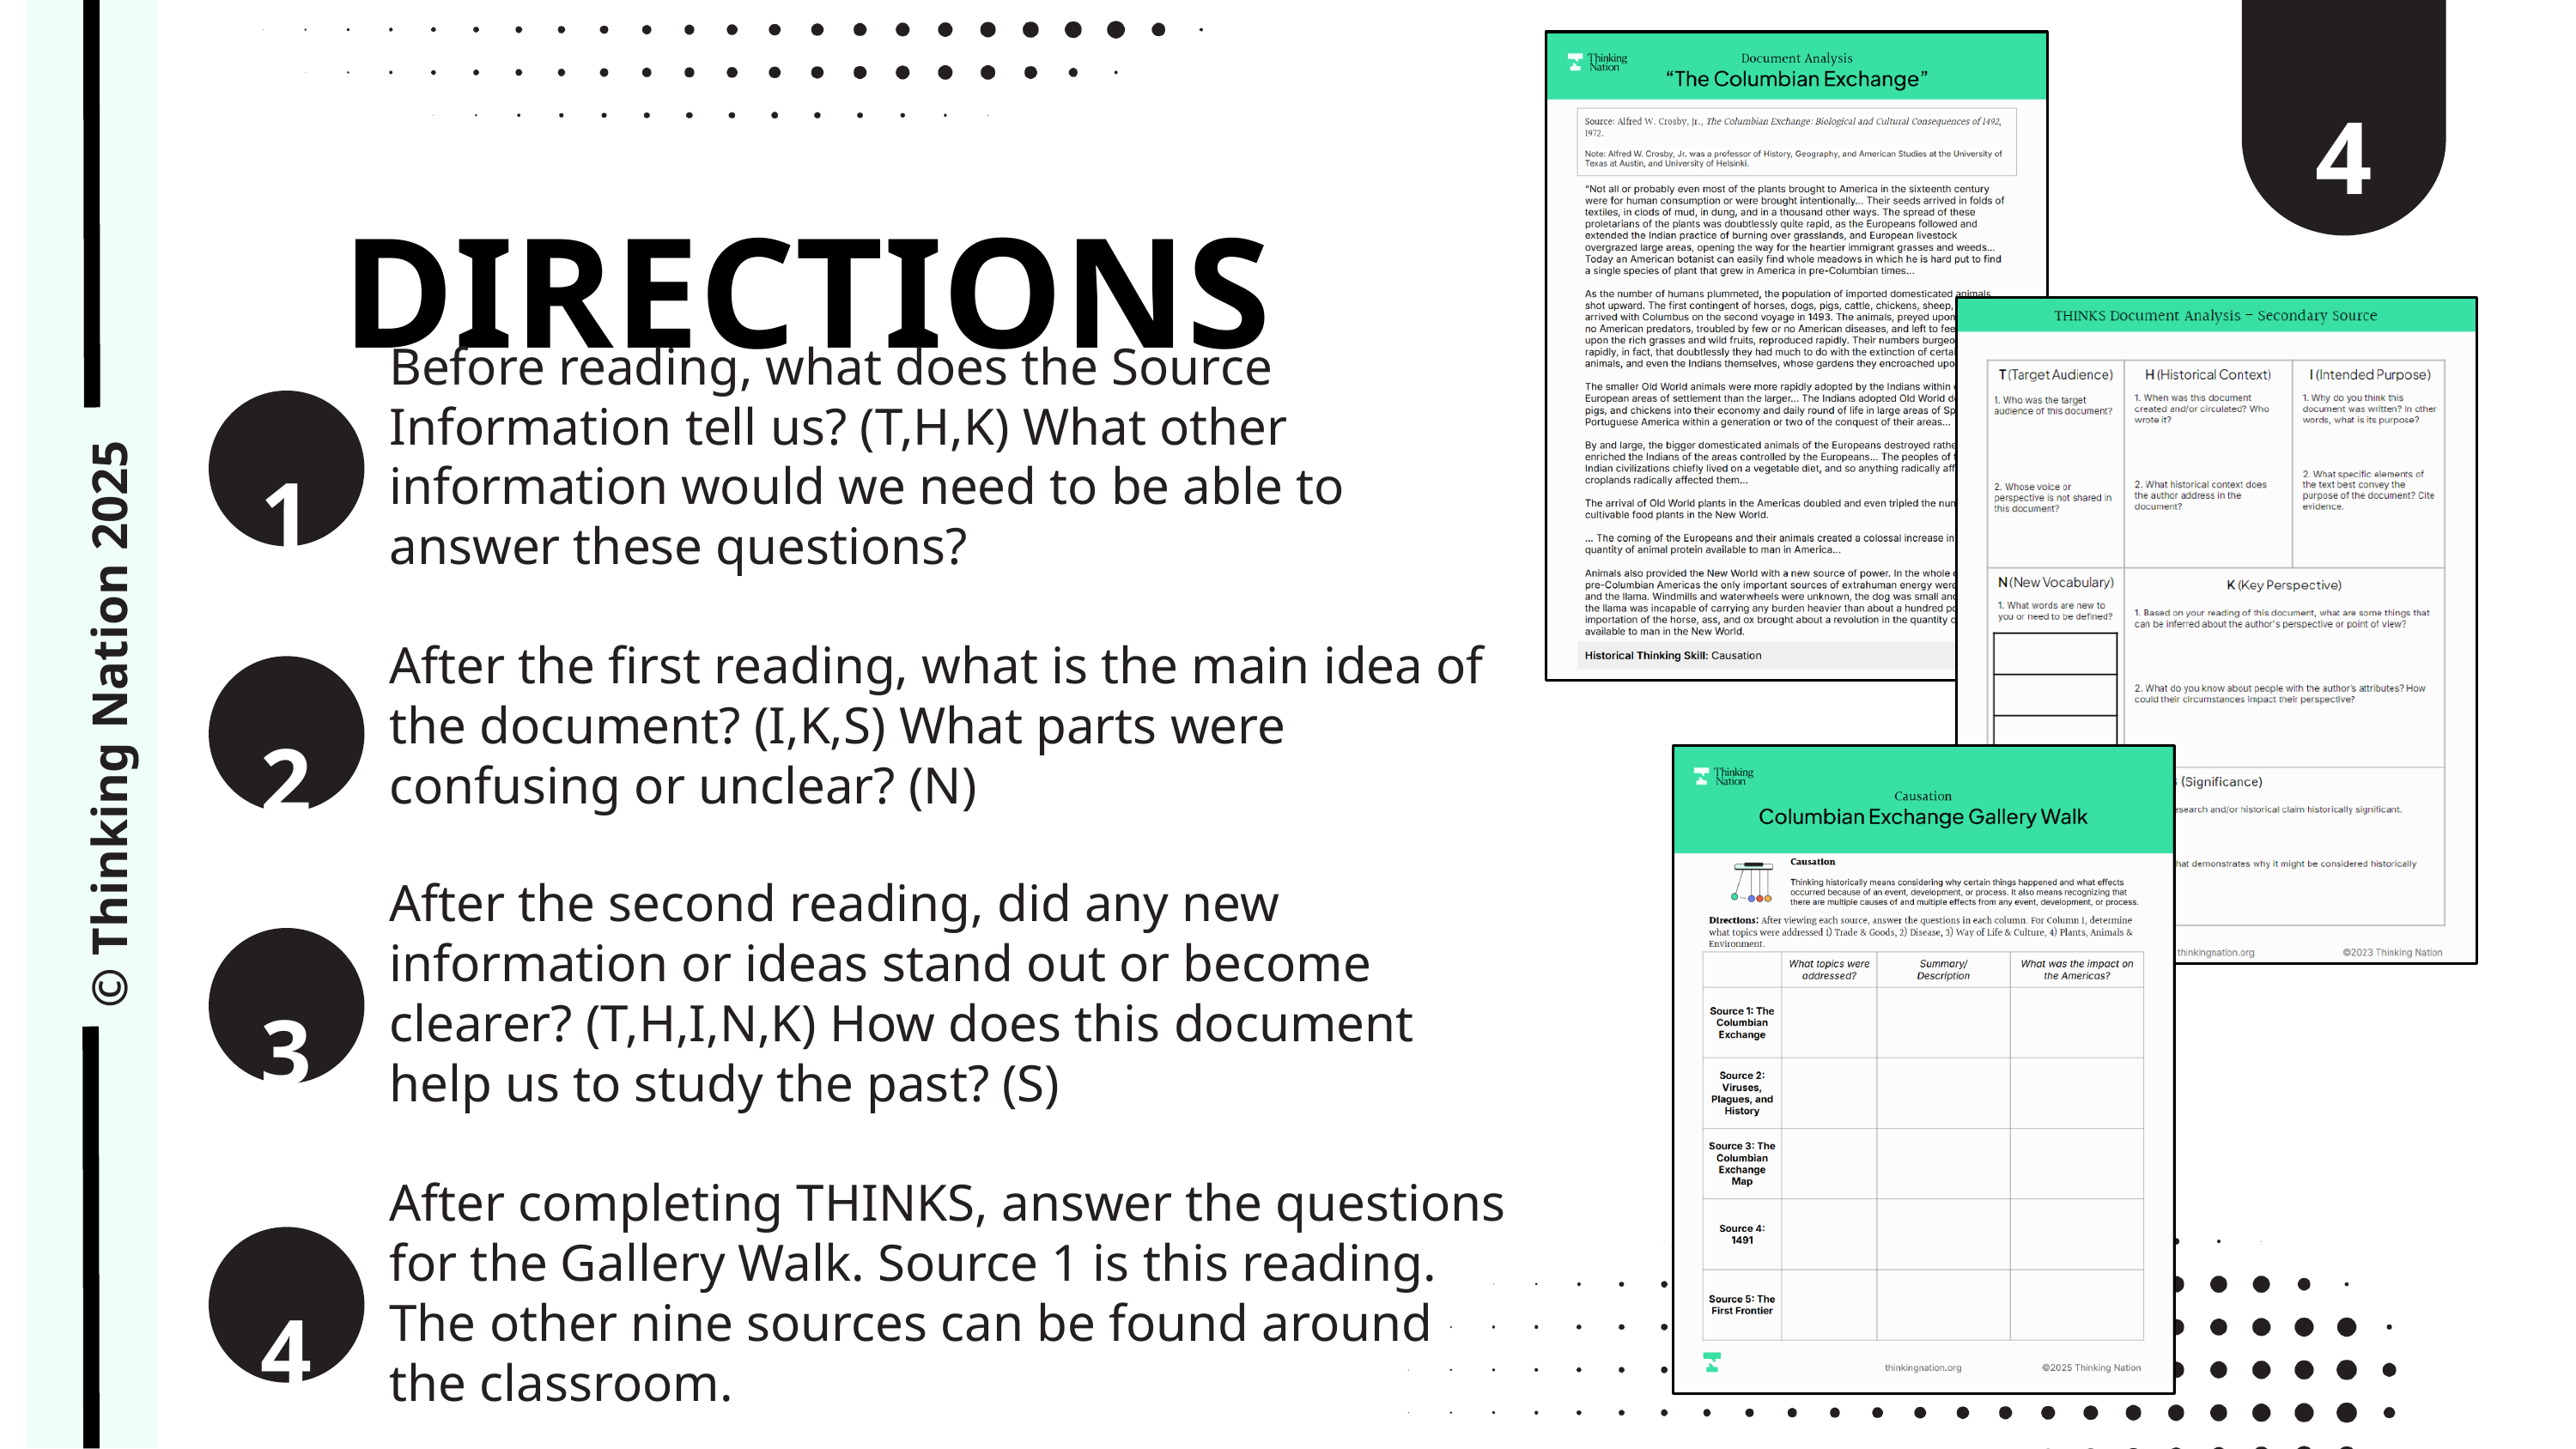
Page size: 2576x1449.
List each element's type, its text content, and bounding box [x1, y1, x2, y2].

text_box DIRECTIONS [165, 123, 1469, 379]
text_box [26, 0, 159, 1449]
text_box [208, 1170, 1515, 1415]
text_box [1365, 1237, 2397, 1449]
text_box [2233, 0, 2455, 236]
text_box [220, 0, 1251, 118]
picture [1546, 33, 2476, 1393]
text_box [208, 334, 1515, 578]
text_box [208, 633, 1515, 816]
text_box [208, 871, 1515, 1115]
